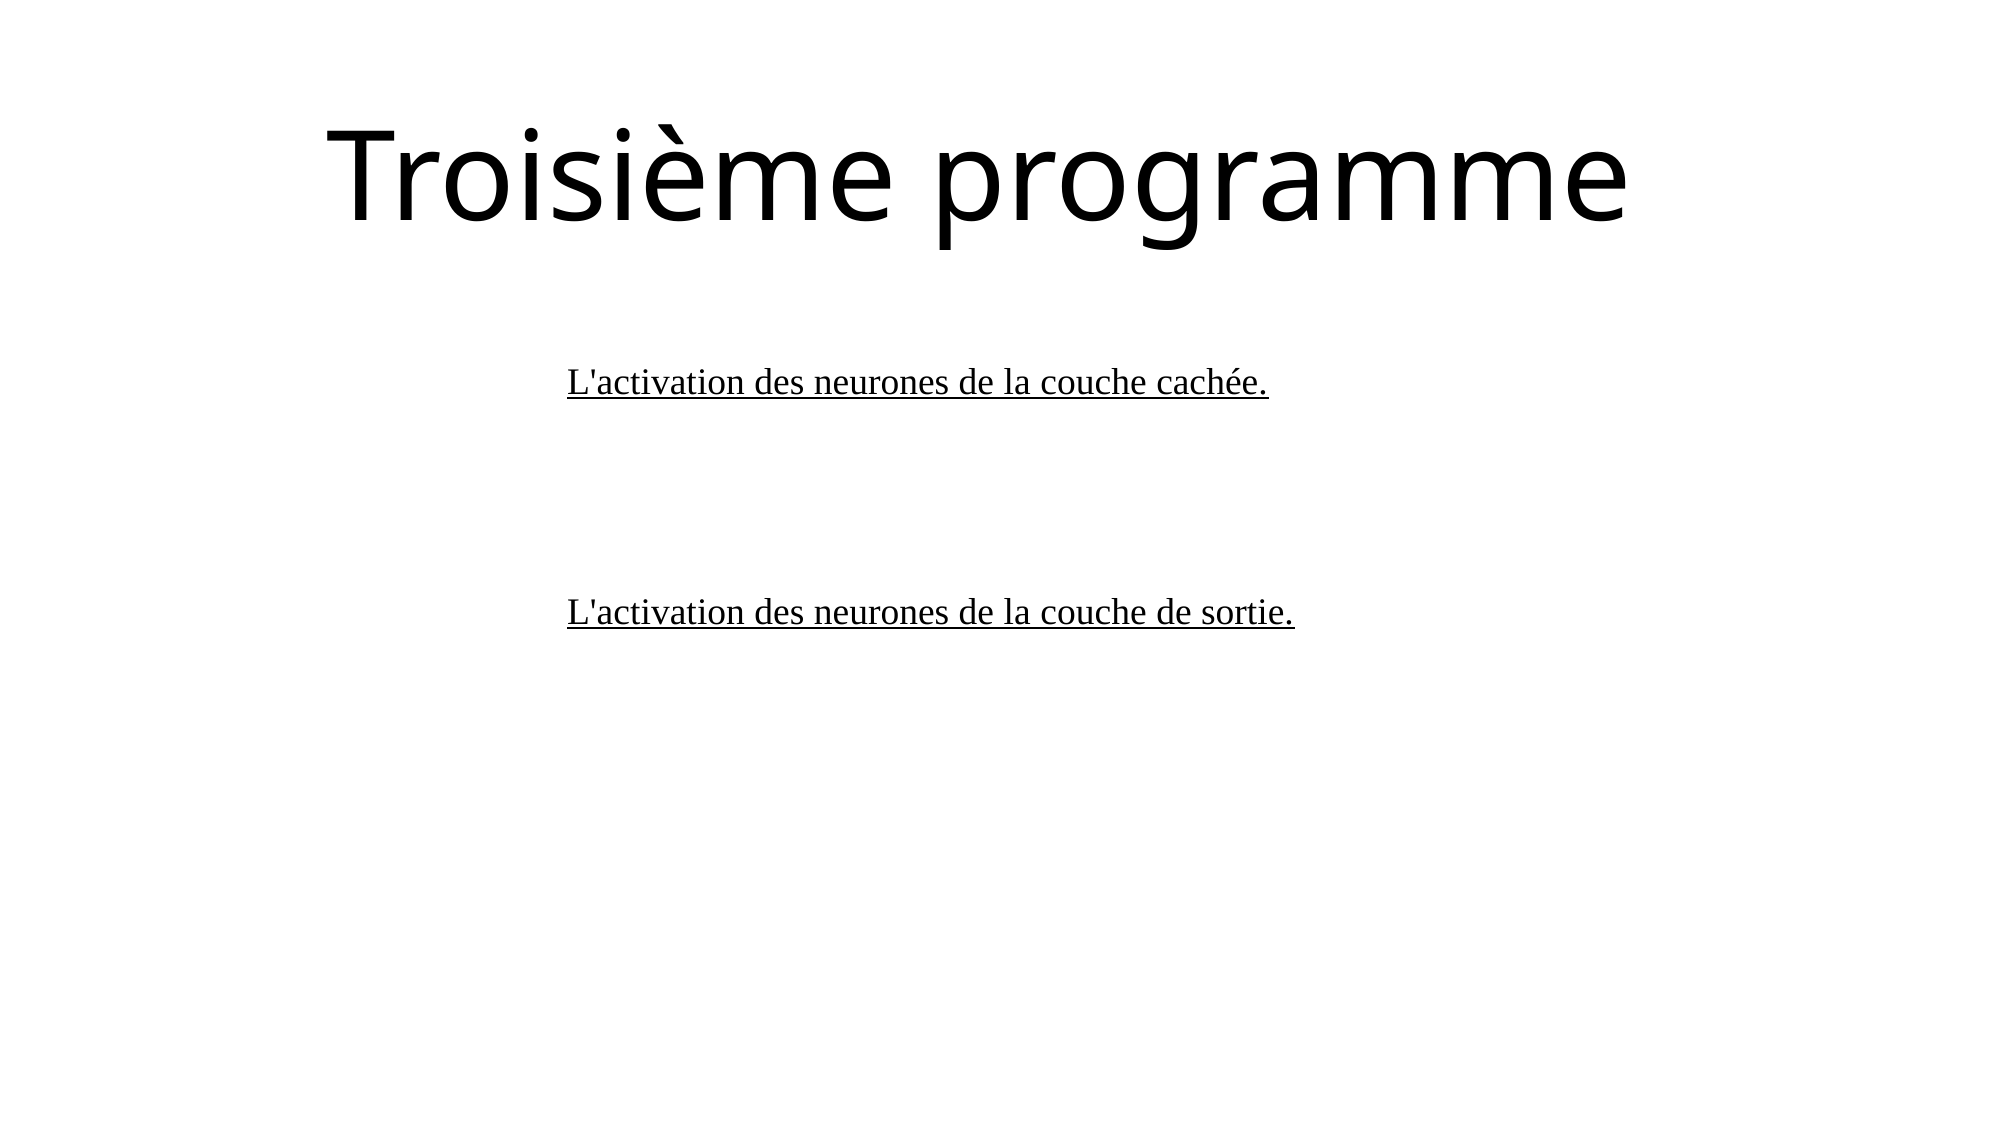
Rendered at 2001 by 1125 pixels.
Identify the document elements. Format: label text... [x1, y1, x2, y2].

text_box Troisième programme [117, 37, 1843, 255]
